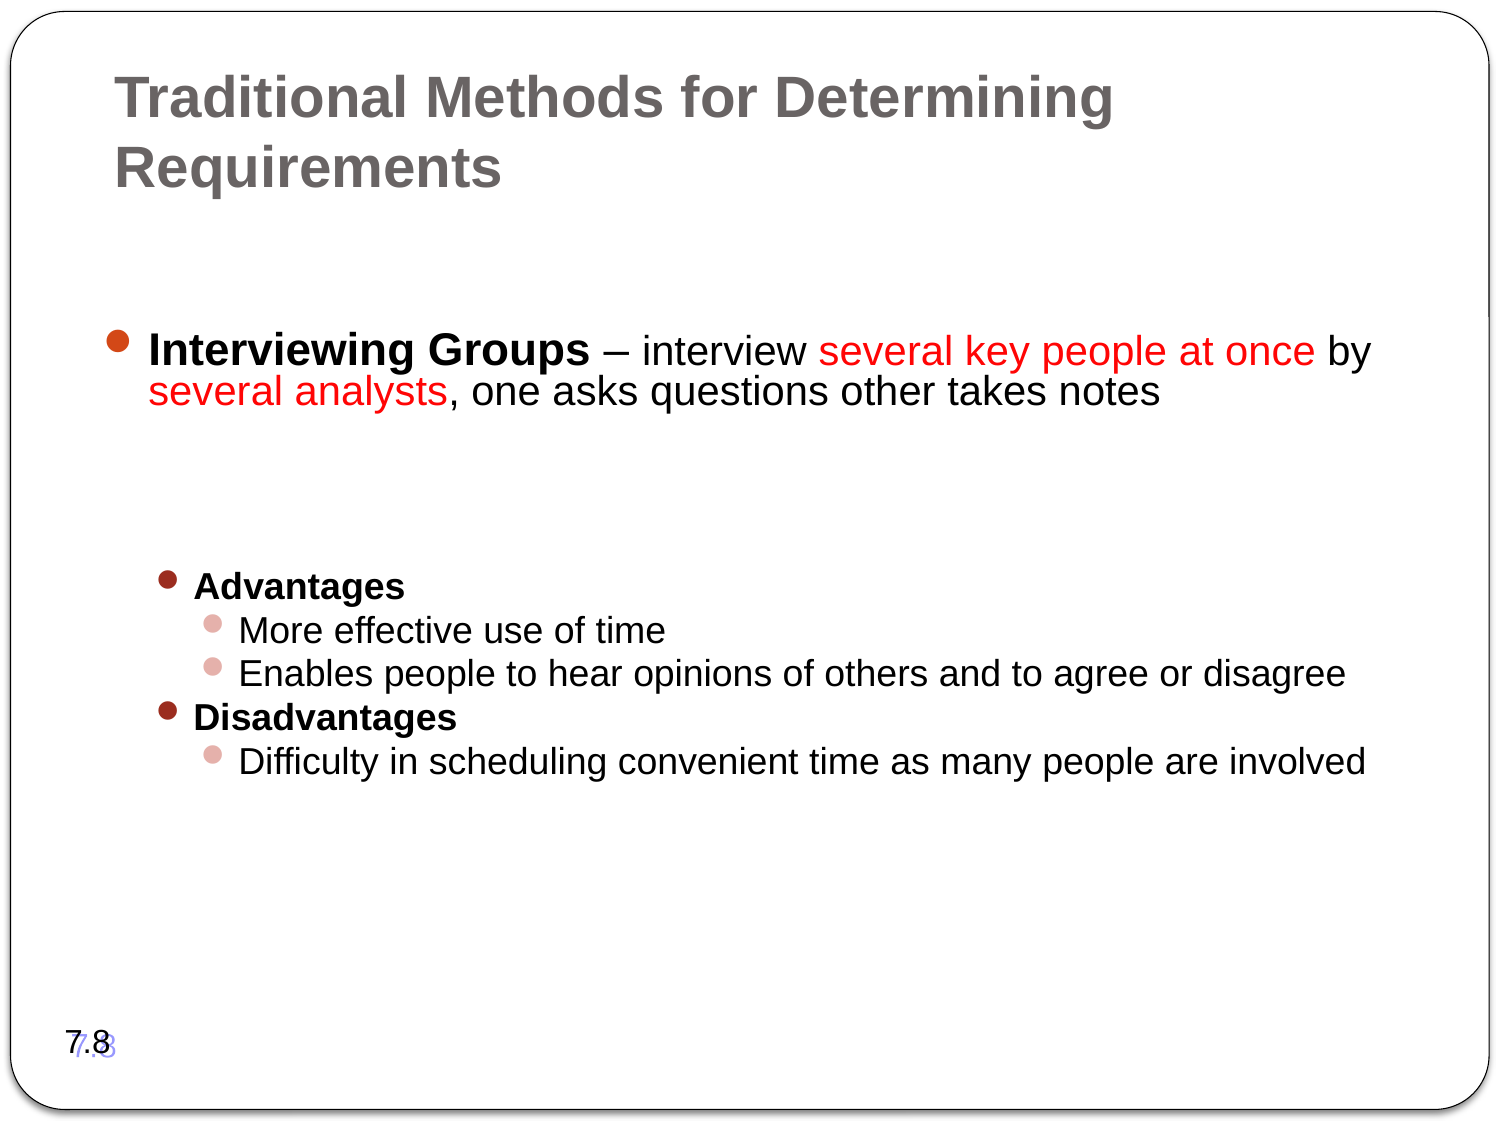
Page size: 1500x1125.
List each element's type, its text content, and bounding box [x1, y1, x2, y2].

text_box 7.8 [37, 1012, 138, 1107]
list Interviewing Groups – interview several key people at once by several analysts, one asks questions other takes notes Advantages More effective use of time Enables people to hear opinions of others and to agree or disagree Disadvantages Difficulty in scheduling convenient time as many people are involved [88, 255, 1453, 1083]
title Traditional Methods for Determining Requirements [99, 42, 1375, 214]
